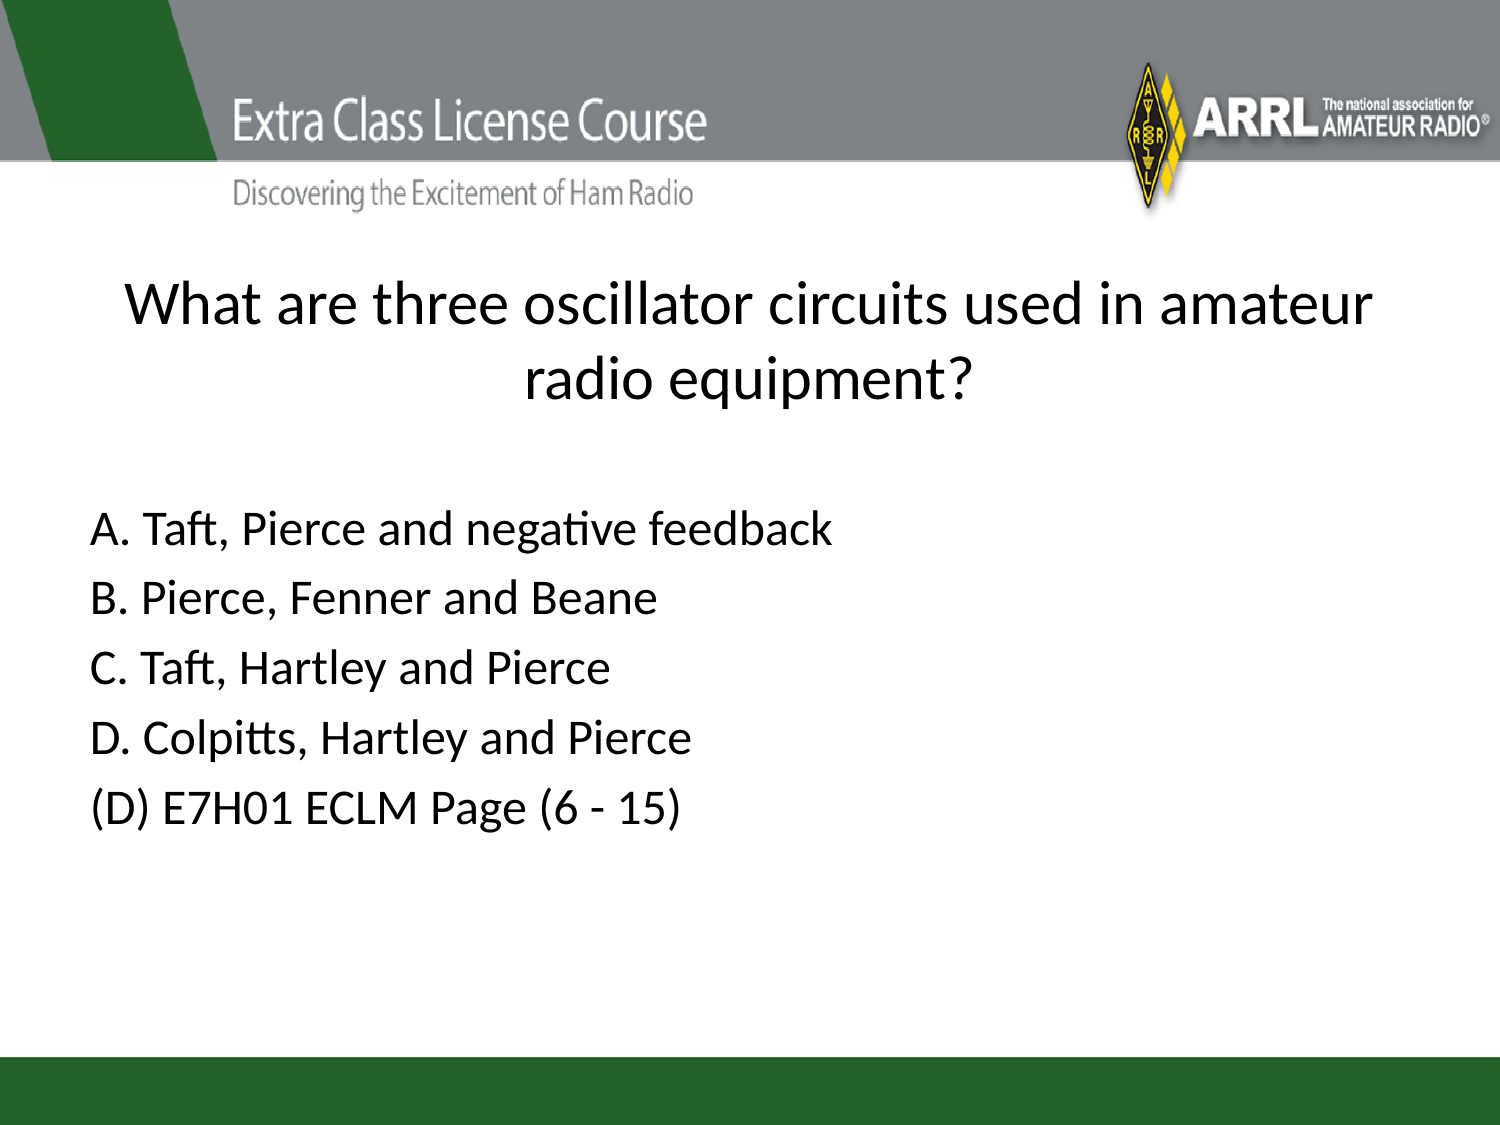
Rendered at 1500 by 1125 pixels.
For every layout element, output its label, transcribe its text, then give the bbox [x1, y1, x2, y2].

list A. Taft, Pierce and negative feedback B. Pierce, Fenner and Beane C. Taft, Hartley and Pierce D. Colpitts, Hartley and Pierce (D) E7H01 ECLM Page (6 - 15) [75, 487, 1425, 1005]
title What are three oscillator circuits used in amateur radio equipment? [75, 254, 1425, 435]
picture [0, 0, 1500, 1125]
